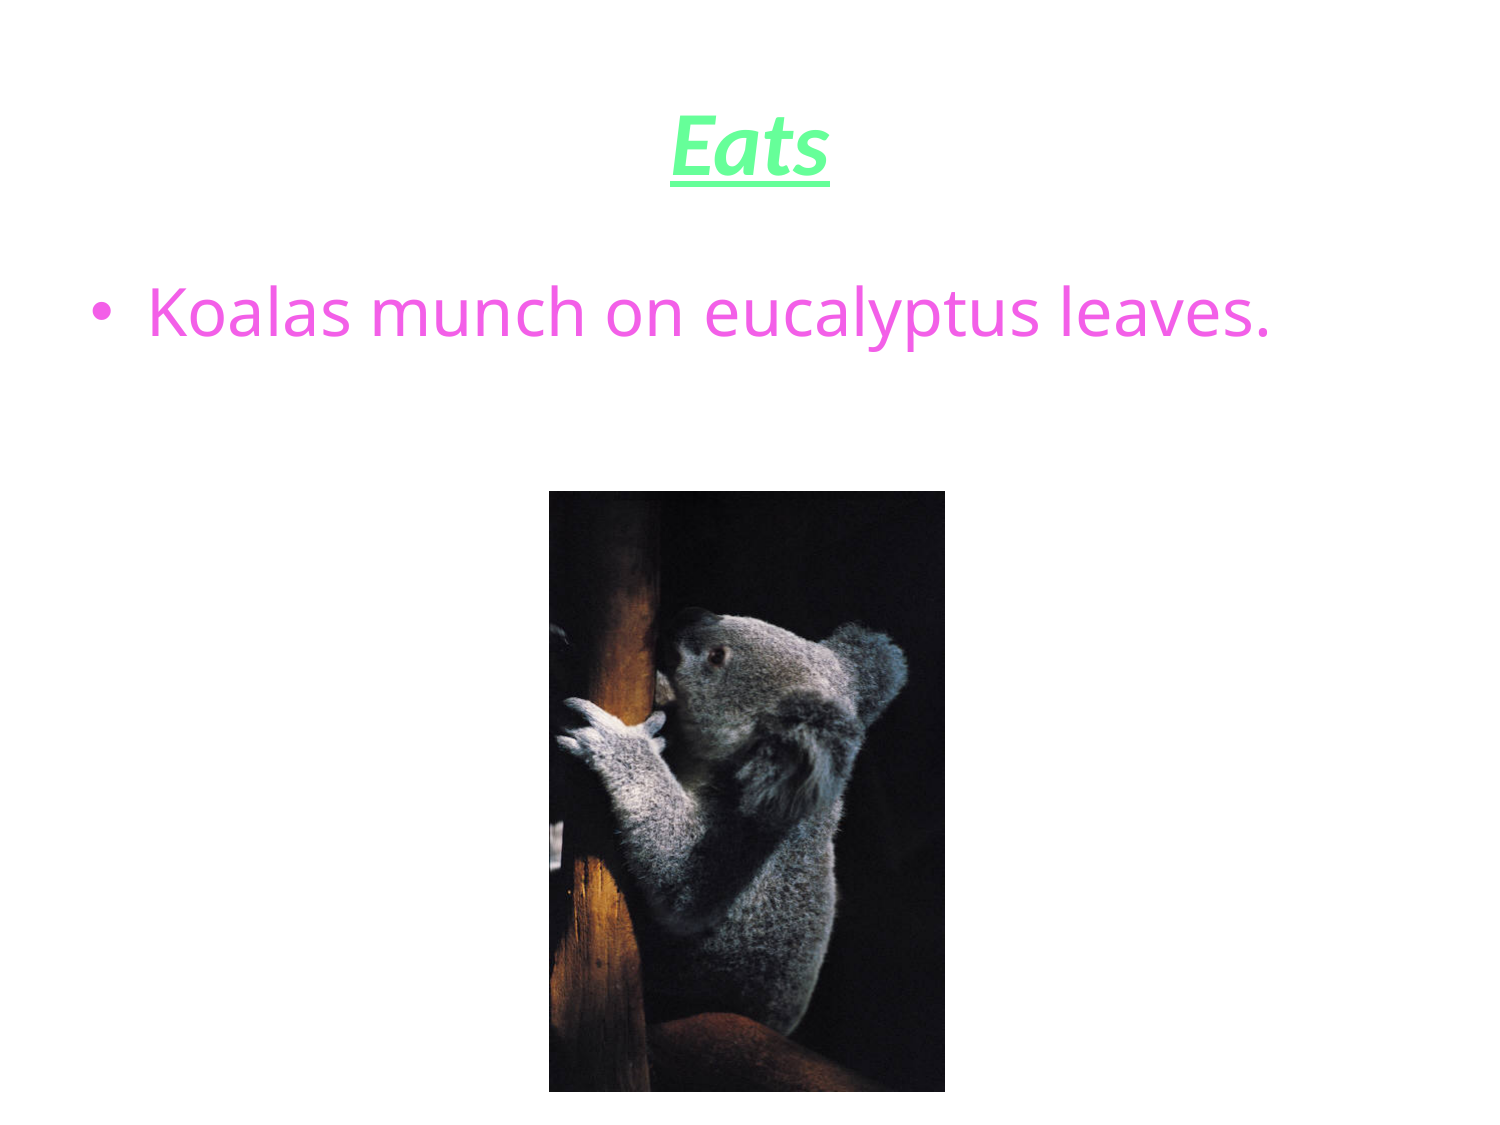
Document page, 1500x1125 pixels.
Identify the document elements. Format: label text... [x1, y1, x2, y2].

picture [549, 491, 945, 1092]
list Koalas munch on eucalyptus leaves. [75, 262, 1425, 1005]
title Eats [75, 45, 1425, 233]
